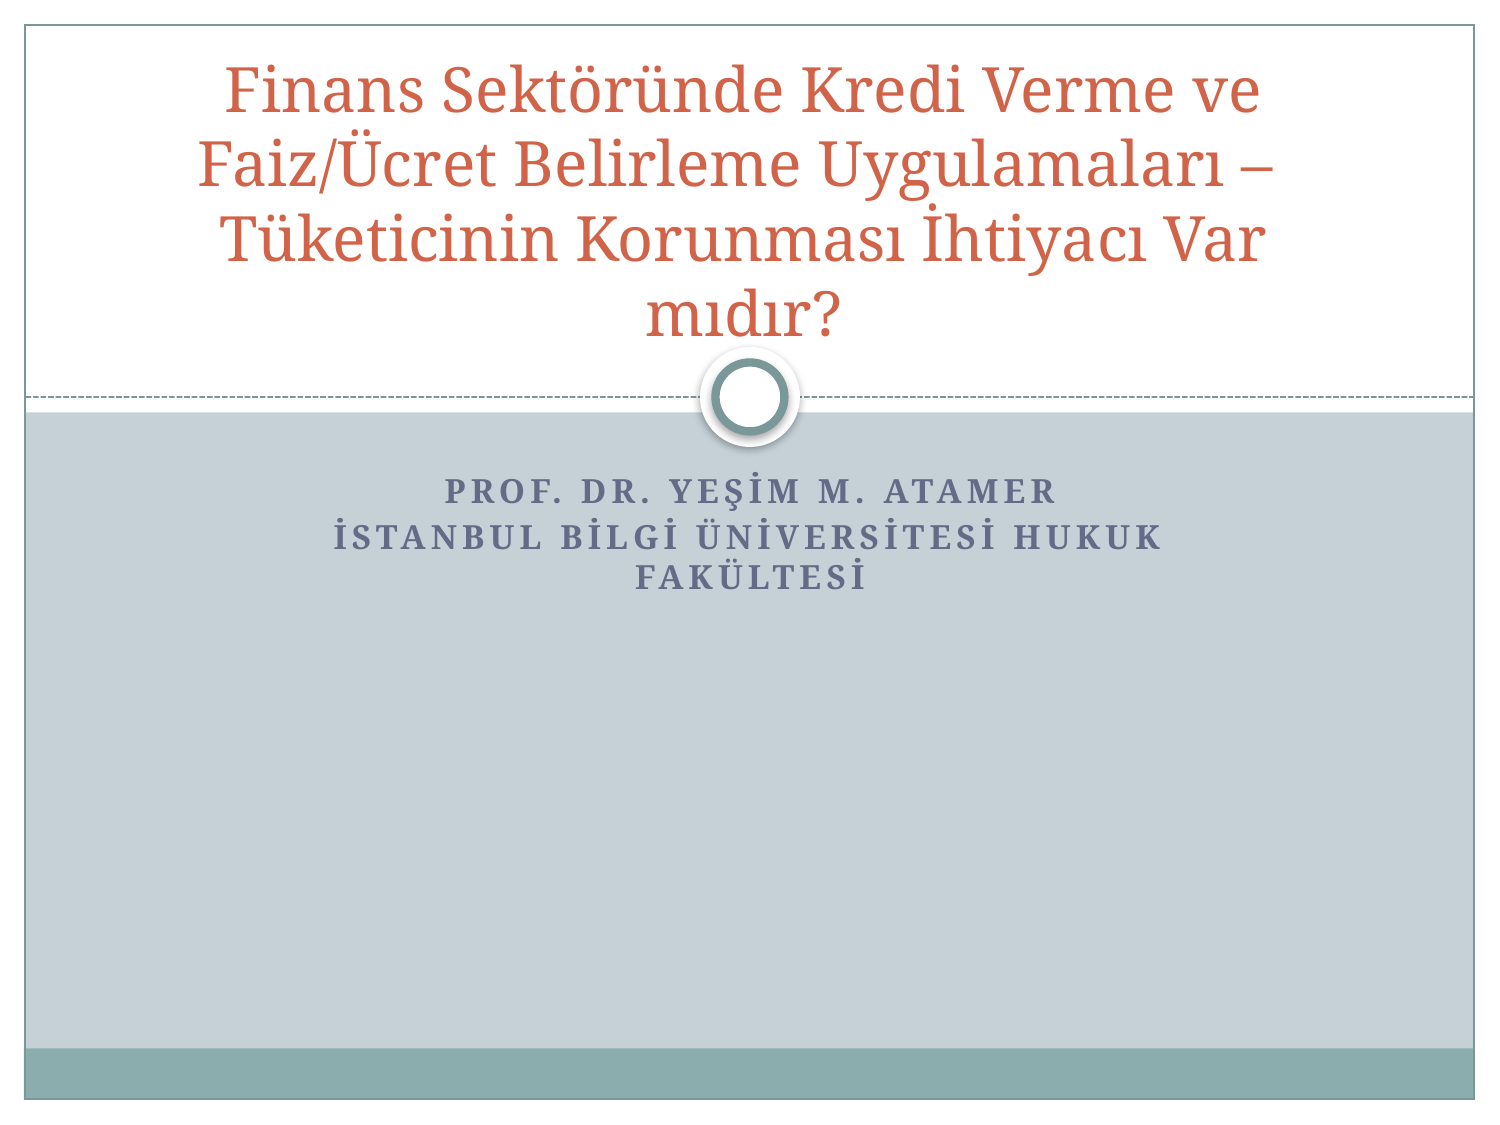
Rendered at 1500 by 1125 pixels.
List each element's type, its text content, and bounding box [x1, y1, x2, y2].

title Finans Sektöründe Kredi Verme ve Faiz/Ücret Belirleme Uygulamaları – Tüketicinin Korunması İhtiyacı Var mıdır? [125, 0, 1363, 357]
subtitle Prof. Dr. Yeşim M. Atamer İstanbul Bilgi Üniversitesi Hukuk Fakültesi [225, 462, 1275, 750]
